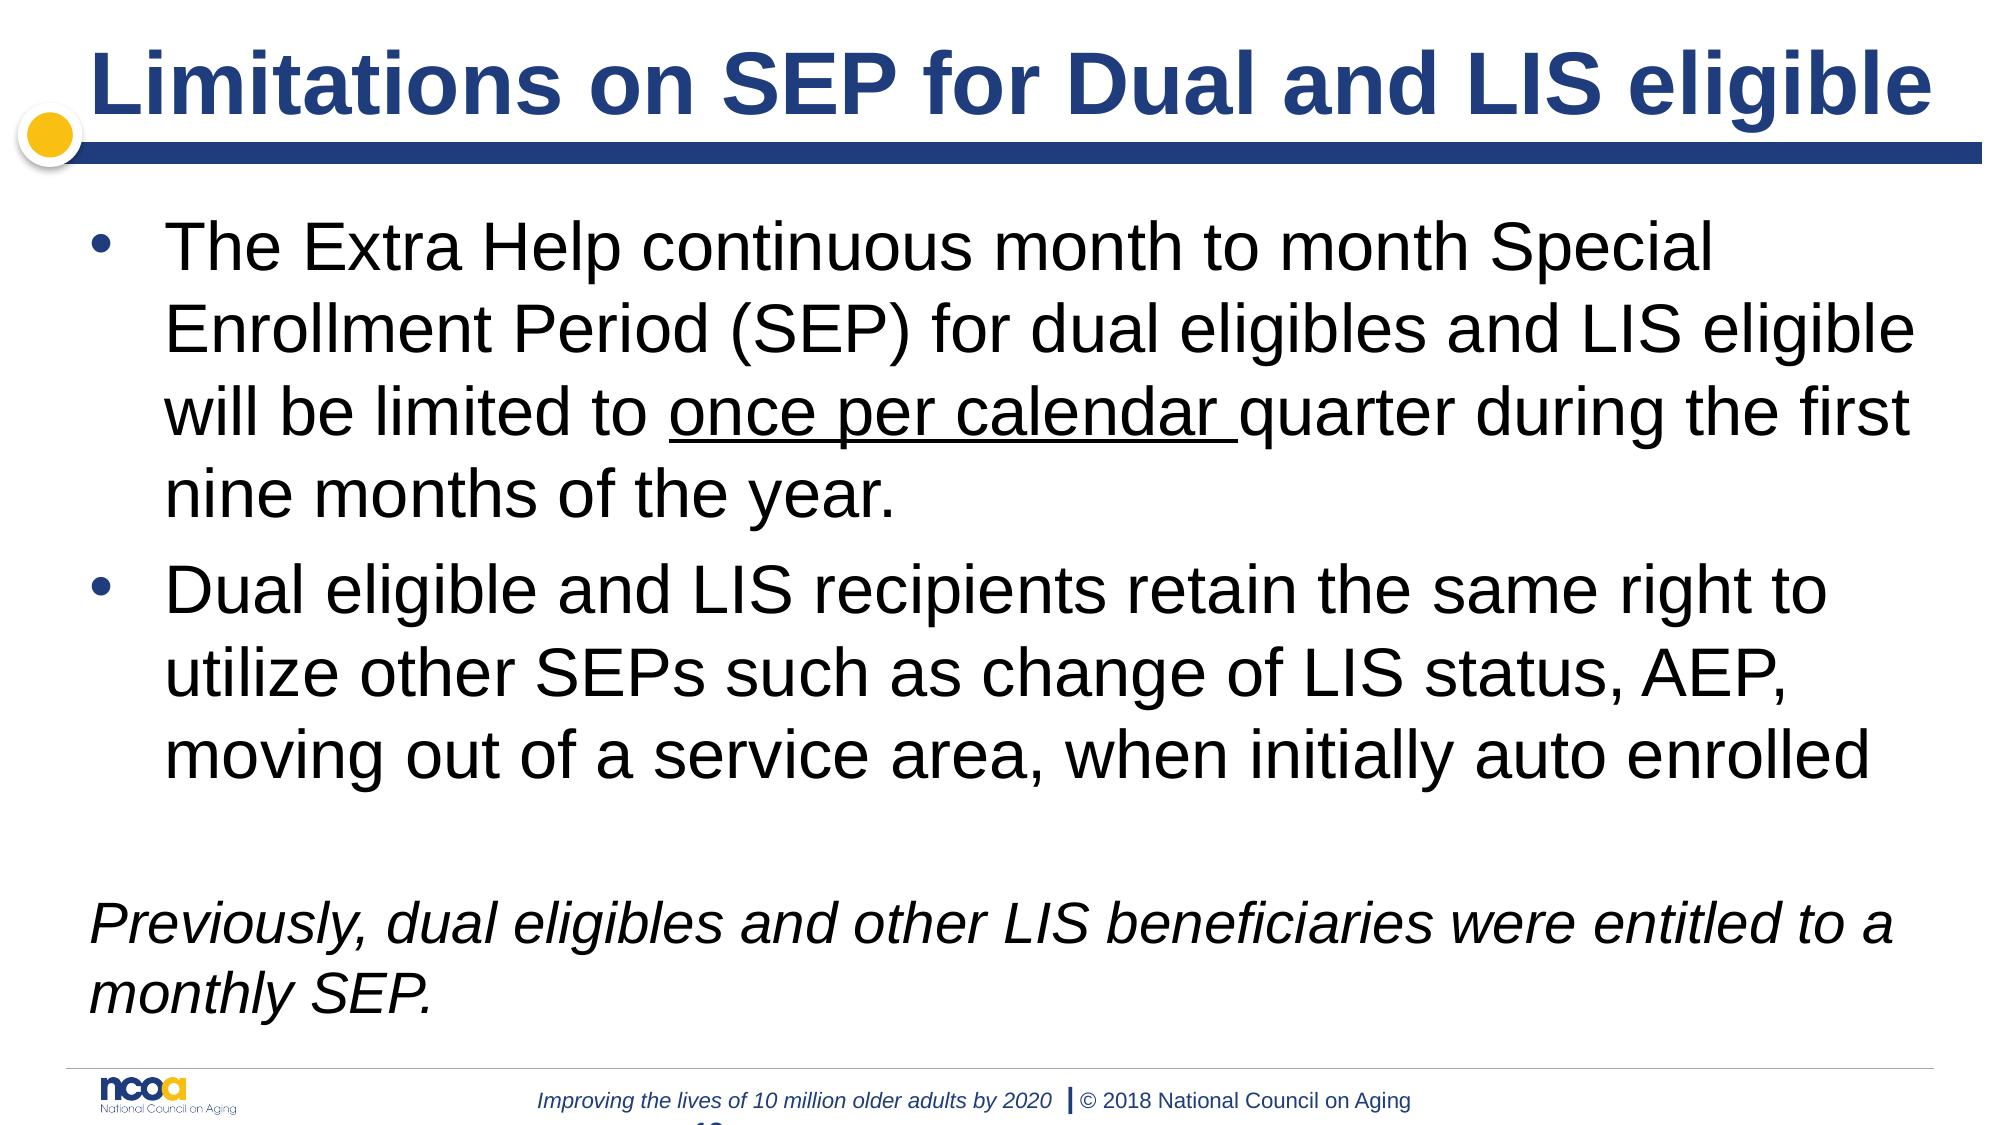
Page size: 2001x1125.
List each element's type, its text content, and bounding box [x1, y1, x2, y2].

title Limitations on SEP for Dual and LIS eligible [74, 17, 1982, 158]
picture [101, 1077, 236, 1115]
list The Extra Help continuous month to month Special Enrollment Period (SEP) for dual eligibles and LIS eligible will be limited to once per calendar quarter during the first nine months of the year. Dual eligible and LIS recipients retain the same right to utilize other SEPs such as change of LIS status, AEP, moving out of a service area, when initially auto enrolled Previously, dual eligibles and other LIS beneficiaries were entitled to a monthly SEP. [75, 194, 1982, 1048]
